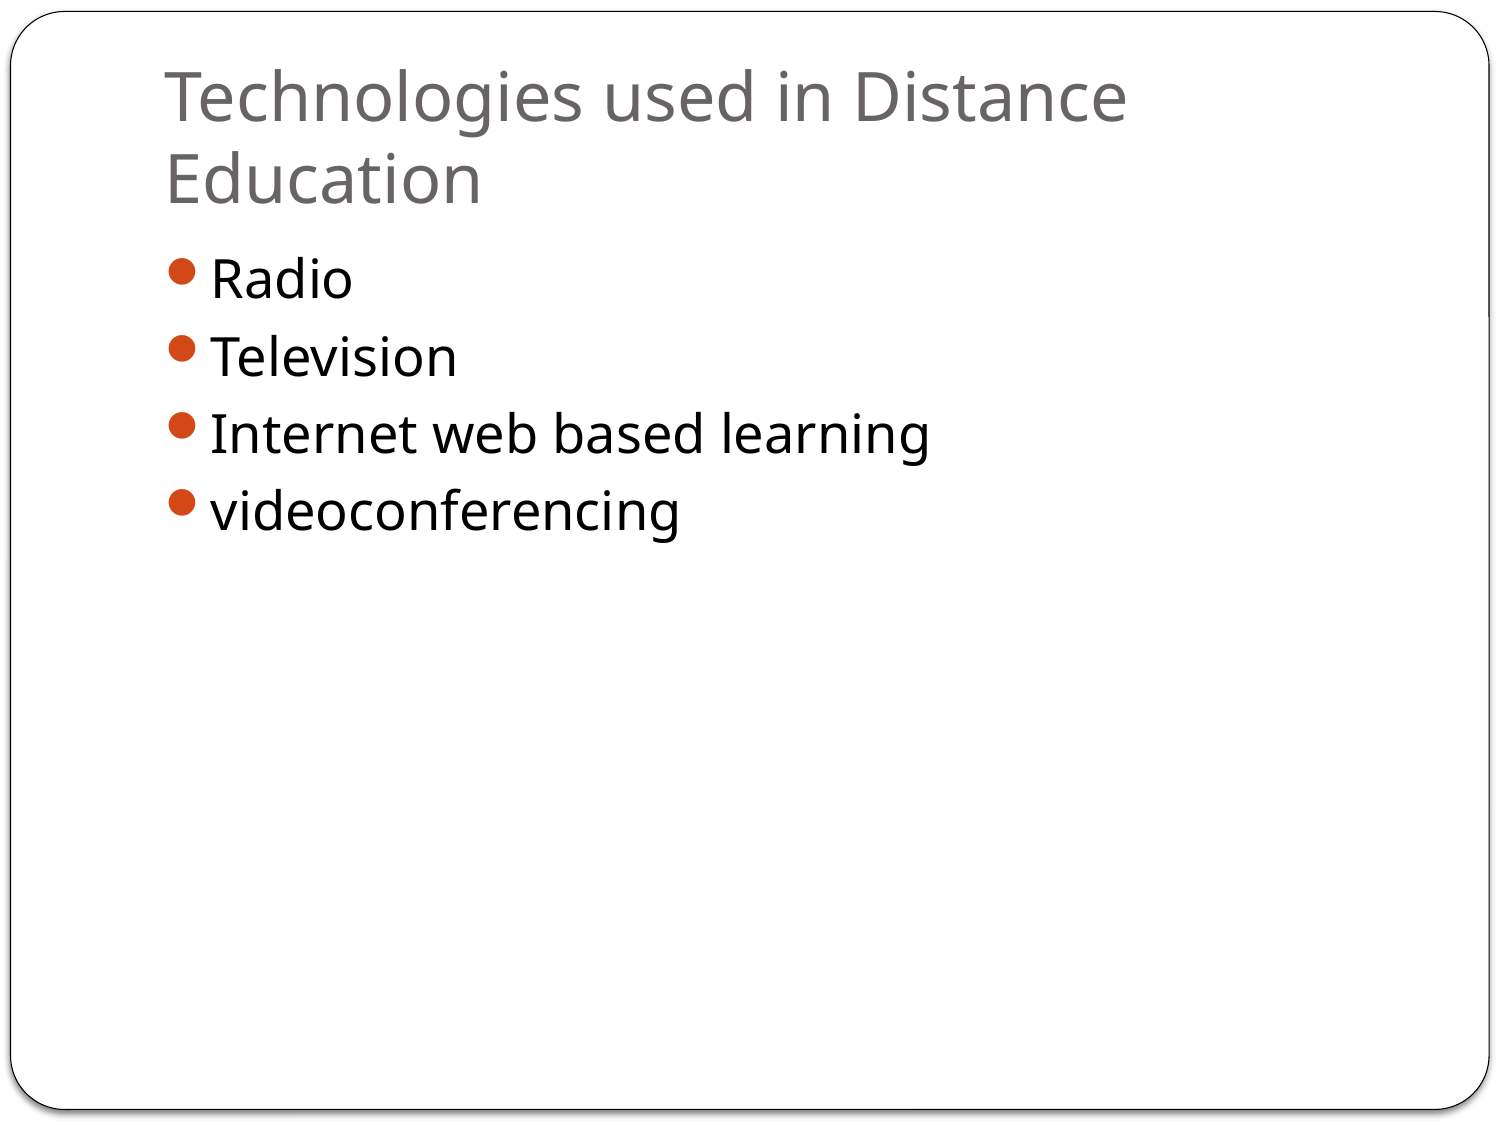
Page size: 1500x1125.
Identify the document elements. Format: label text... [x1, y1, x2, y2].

title Technologies used in Distance Education [150, 45, 1425, 233]
list Radio Television Internet web based learning videoconferencing [150, 237, 1425, 988]
